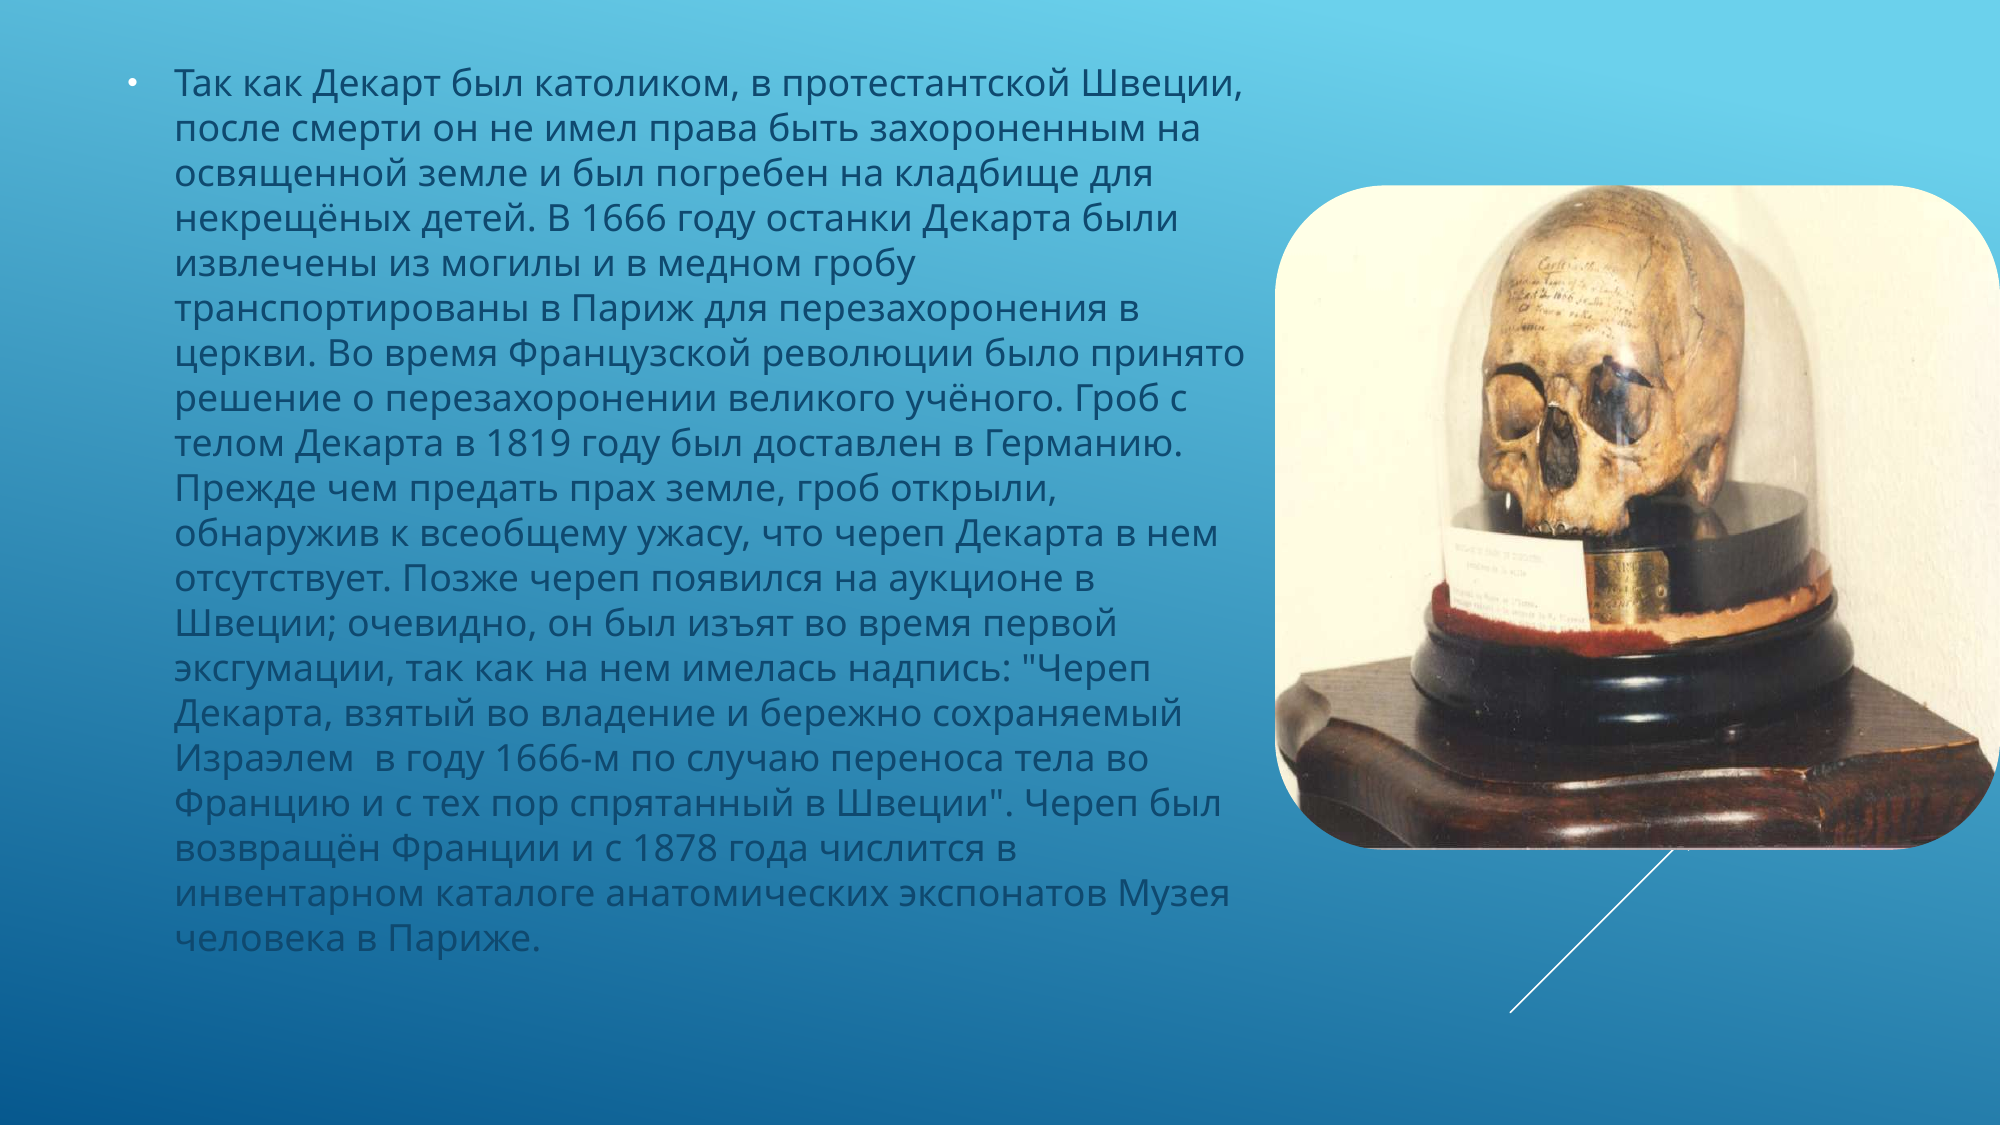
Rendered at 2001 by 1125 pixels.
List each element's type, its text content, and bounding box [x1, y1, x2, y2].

picture [1274, 185, 2000, 851]
list Так как Декарт был католиком, в протестантской Швеции, после смерти он не имел права быть захороненным на освященной земле и был погребен на кладбище для некрещёных детей. В 1666 году останки Декарта были извлечены из могилы и в медном гробу транспортированы в Париж для перезахоронения в церкви. Во время Французской революции было принято решение о перезахоронении великого учёного. Гроб с телом Декарта в 1819 году был доставлен в Германию. Прежде чем предать прах земле, гроб открыли, обнаружив к всеобщему ужасу, что череп Декарта в нем отсутствует. Позже череп появился на аукционе в Швеции; очевидно, он был изъят во время первой эксгумации, так как на нем имелась надпись: "Череп Декарта, взятый во владение и бережно сохраняемый Израэлем в году 1666-м по случаю переноса тела во Францию и с тех пор спрятанный в Швеции". Череп был возвращён Франции и с 1878 года числится в инвентарном каталоге анатомических экспонатов Музея человека в Париже. [112, 51, 1275, 984]
